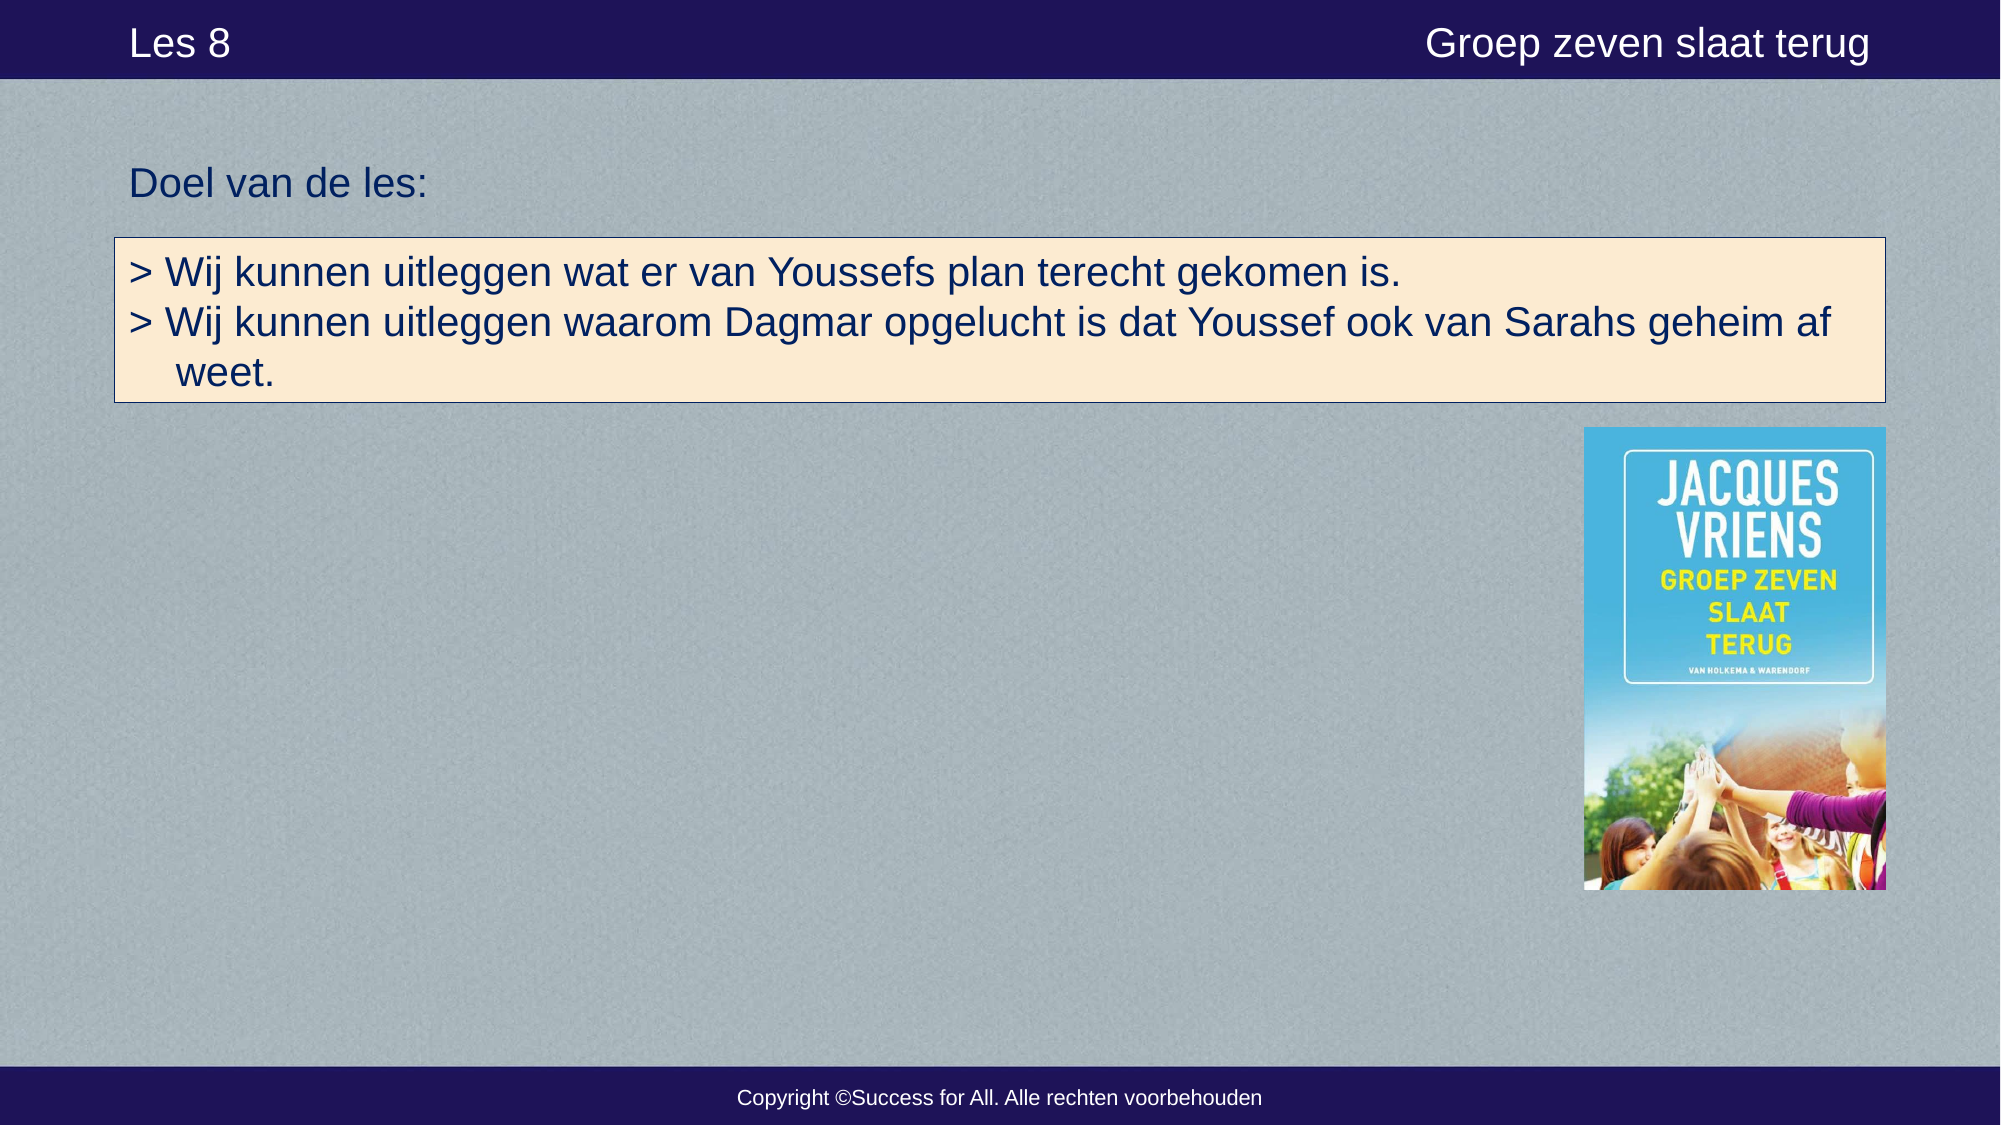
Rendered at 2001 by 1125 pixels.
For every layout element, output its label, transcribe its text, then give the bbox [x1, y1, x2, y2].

text_box Groep zeven slaat terug [999, 8, 1886, 73]
text_box Copyright ©Success for All. Alle rechten voorbehouden [0, 1076, 2000, 1125]
text_box Les 8 [114, 8, 354, 73]
text_box > Wij kunnen uitleggen wat er van Youssefs plan terecht gekomen is. > Wij kunnen uitleggen waarom Dagmar opgelucht is dat Youssef ook van Sarahs geheim af weet. [114, 237, 1886, 403]
picture [0, 0, 2001, 1125]
text_box Doel van de les: [113, 148, 1635, 214]
